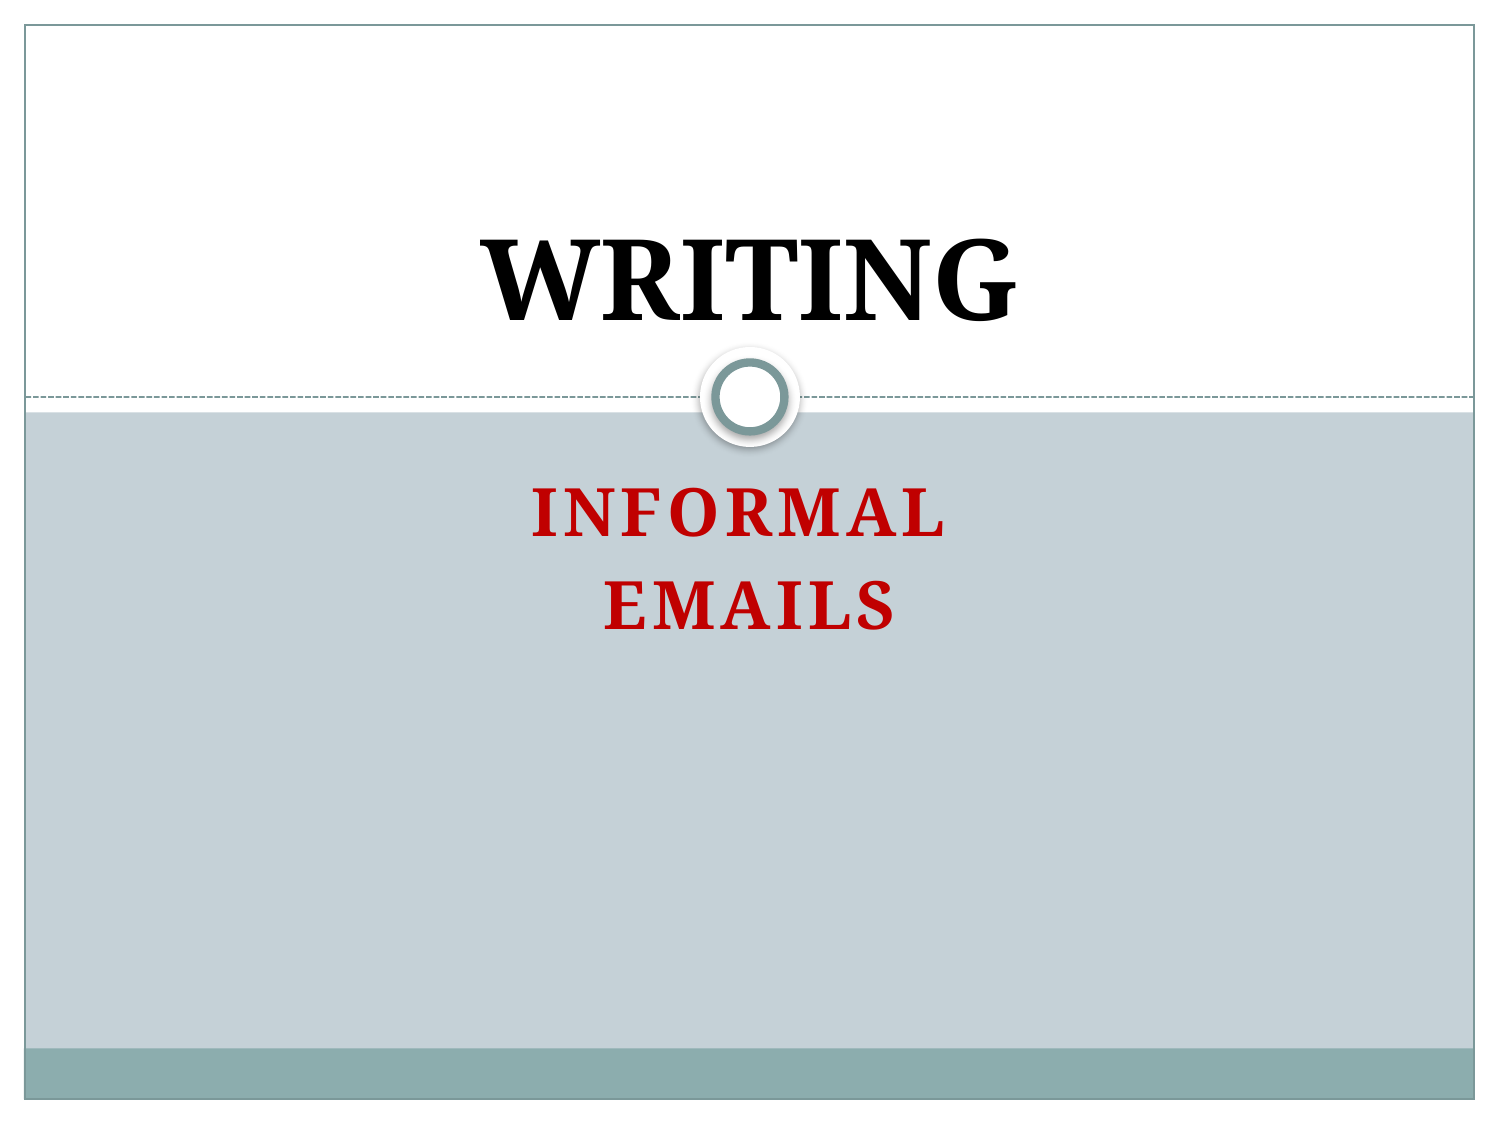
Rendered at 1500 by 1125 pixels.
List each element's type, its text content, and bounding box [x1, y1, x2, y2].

title WRITING [112, 62, 1388, 350]
subtitle INFORMAL EMAILS [225, 462, 1275, 750]
